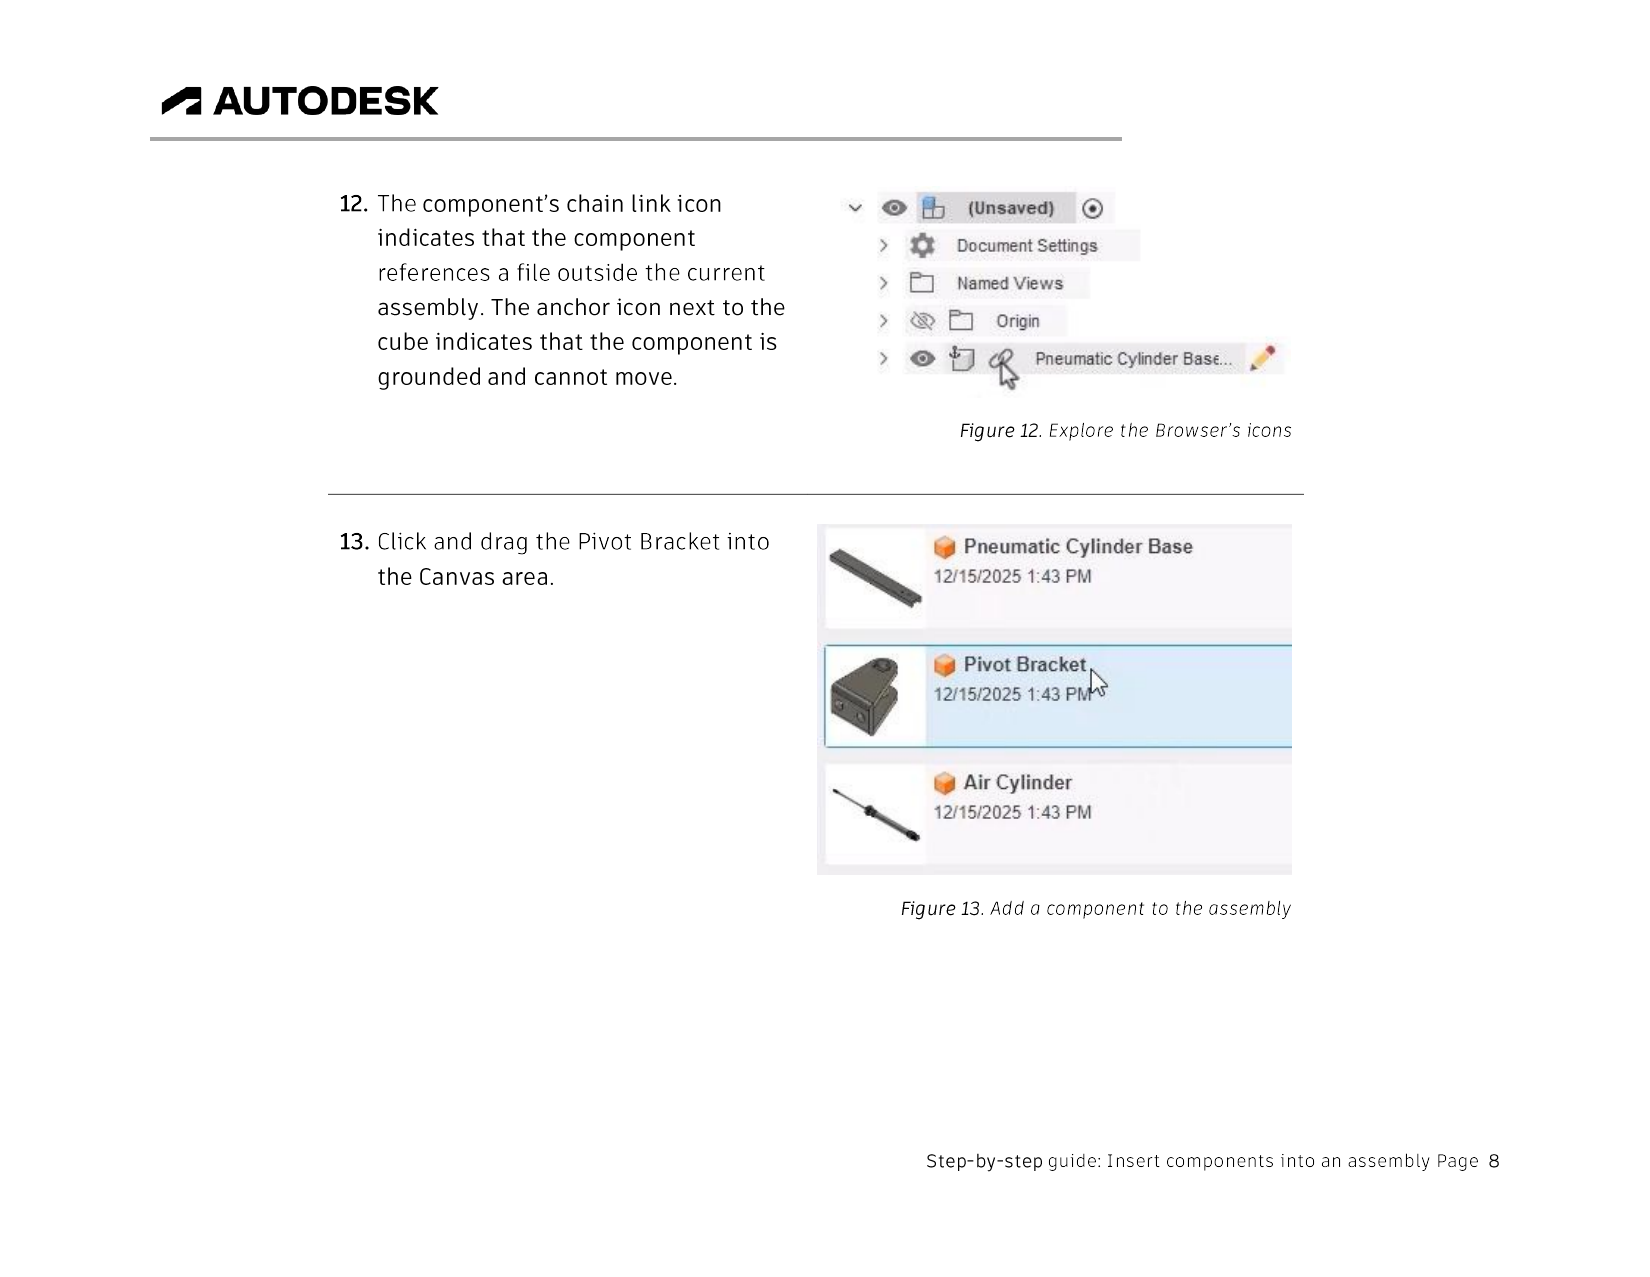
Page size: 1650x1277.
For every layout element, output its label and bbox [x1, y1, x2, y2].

picture [840, 186, 1291, 398]
text_box [900, 895, 1303, 922]
picture [160, 86, 439, 116]
text_box [339, 525, 787, 593]
text_box [926, 1147, 1513, 1175]
picture [817, 524, 1293, 875]
text_box [339, 187, 804, 393]
text_box [959, 417, 1302, 444]
